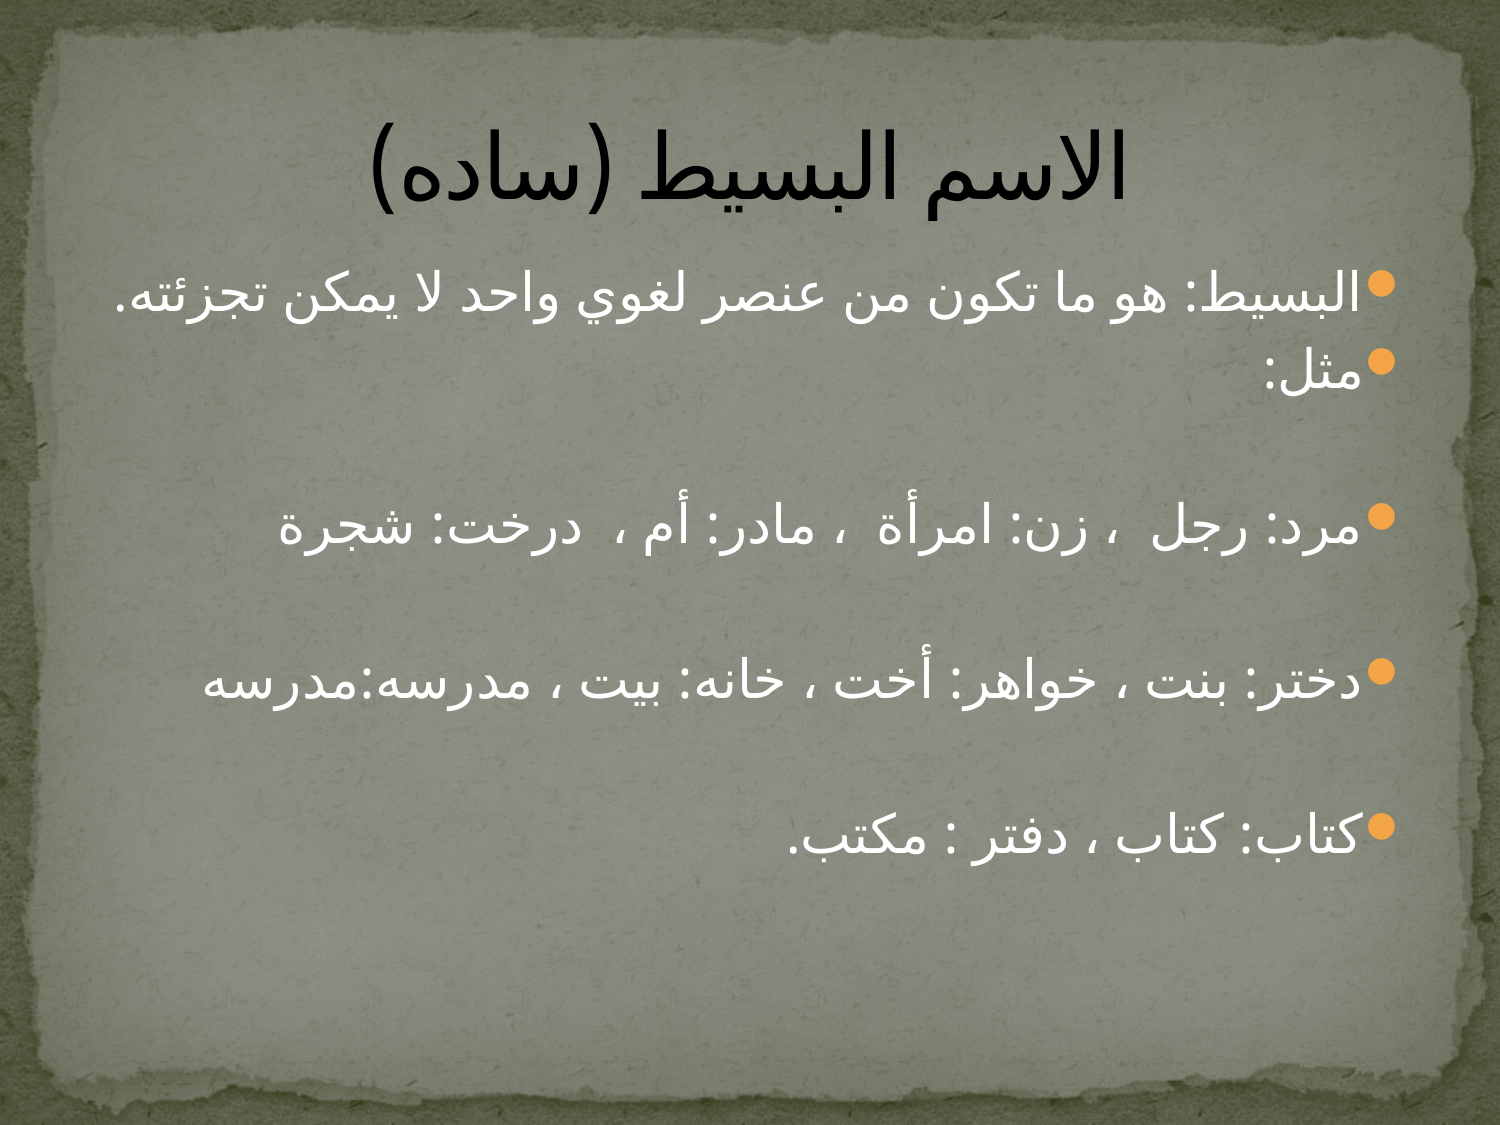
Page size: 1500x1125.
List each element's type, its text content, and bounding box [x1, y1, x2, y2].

title الاسم البسيط (ساده) [74, 24, 1425, 225]
list البسيط: هو ما تكون من عنصر لغوي واحد لا يمكن تجزئته. مثل: مرد: رجل ، زن: امرأة ، مادر: أم ، درخت: شجرة دختر: بنت ، خواهر: أخت ، خانه: بيت ، مدرسه:مدرسه كتاب: كتاب ، دفتر : مكتب. [75, 249, 1425, 1000]
